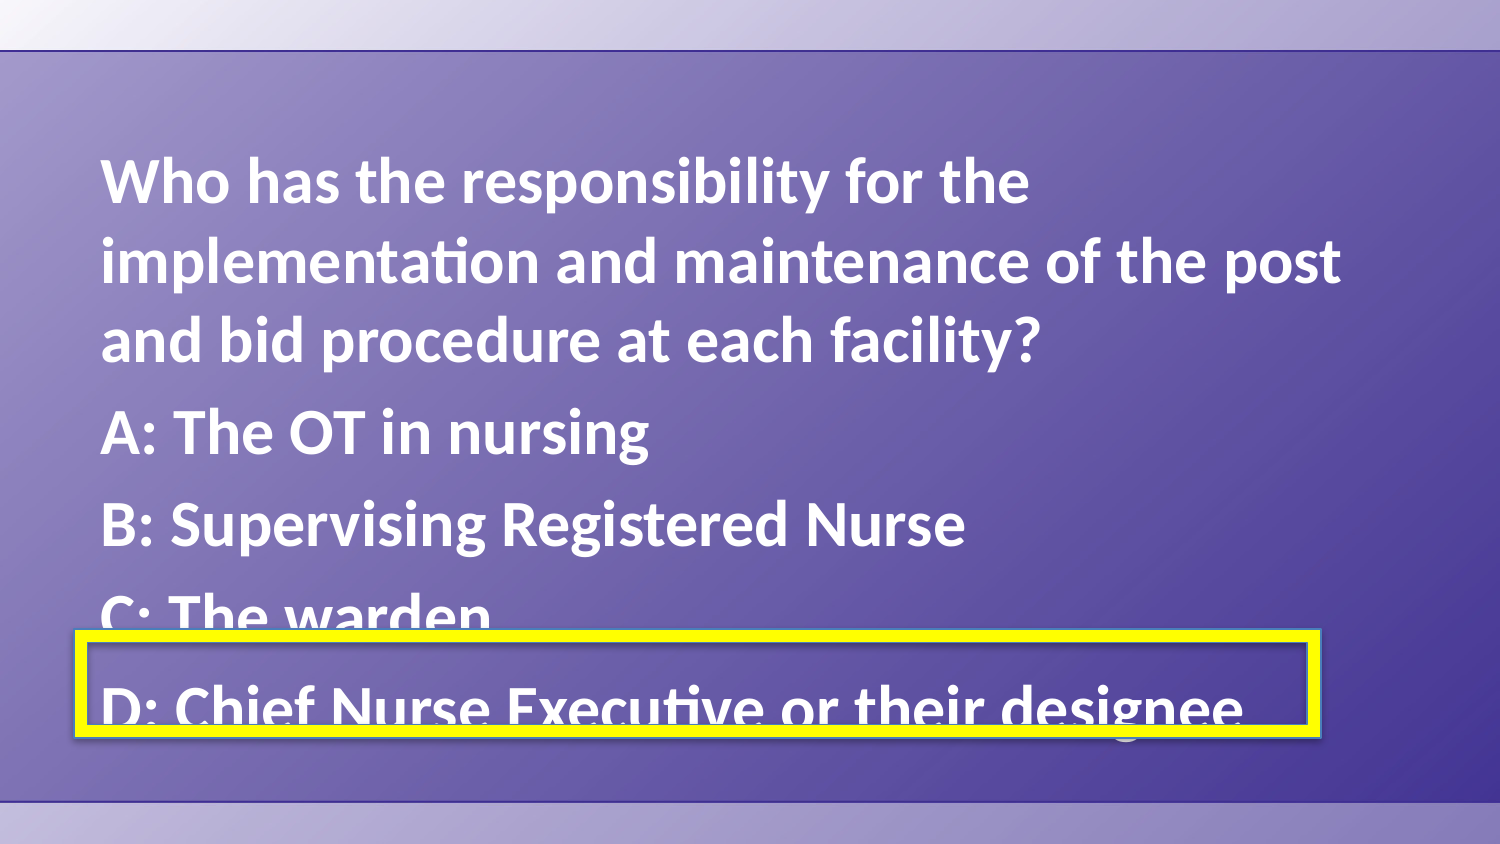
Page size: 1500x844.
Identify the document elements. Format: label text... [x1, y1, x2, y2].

list Who has the responsibility for the implementation and maintenance of the post and bid procedure at each facility? A: The OT in nursing B: Supervising Registered Nurse C: The warden D: Chief Nurse Executive or their designee [85, 130, 1403, 760]
text_box [73, 628, 1322, 739]
picture [0, 0, 1500, 844]
